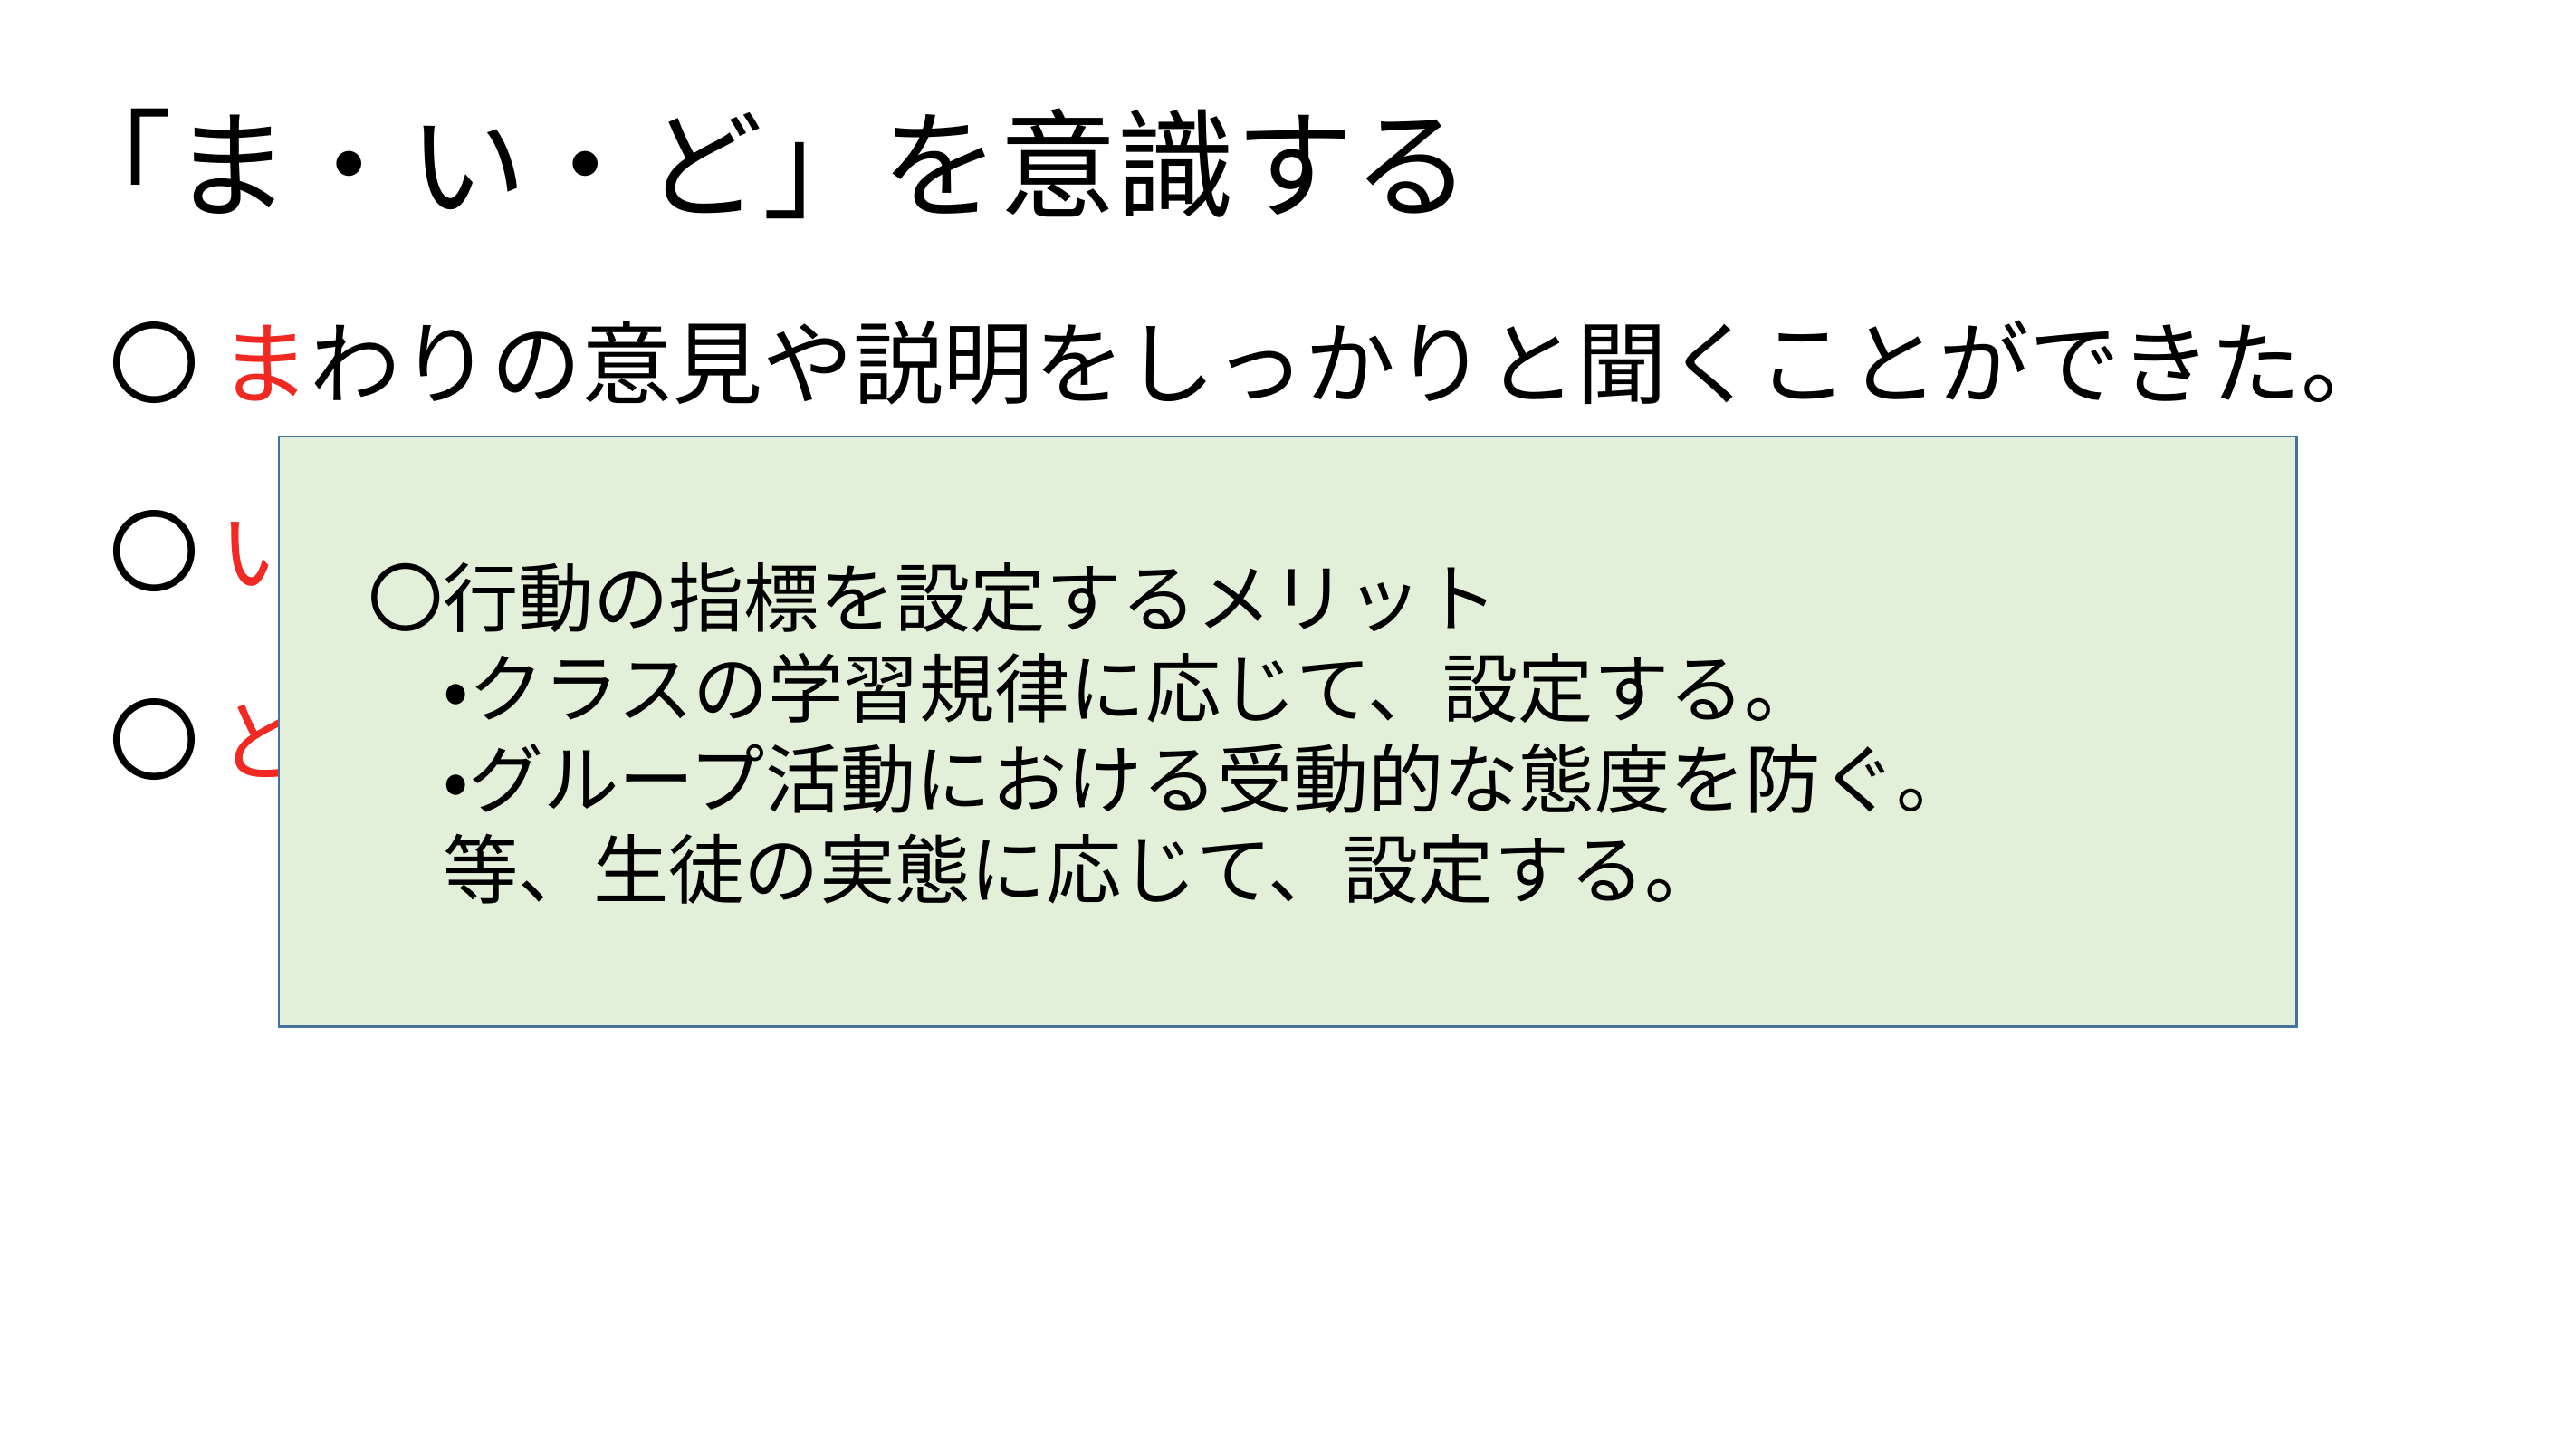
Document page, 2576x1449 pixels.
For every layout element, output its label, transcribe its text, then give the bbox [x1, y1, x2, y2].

list 〇 まわりの意見や説明をしっかりと聞くことができた。 〇 いけんを述べることや、説明もしっかりできた。 〇 どの役割にも責任を持って取り組むことができた。 [95, 312, 2380, 938]
text_box 〇行動の指標を設定するメリット ・クラスの学習規律に応じて、設定する。 ・グループ活動における受動的な態度を防ぐ。 等、生徒の実態に応じて、設定する。 [278, 436, 2298, 1028]
title 「ま・い・ど」を意識する [41, 0, 2305, 360]
